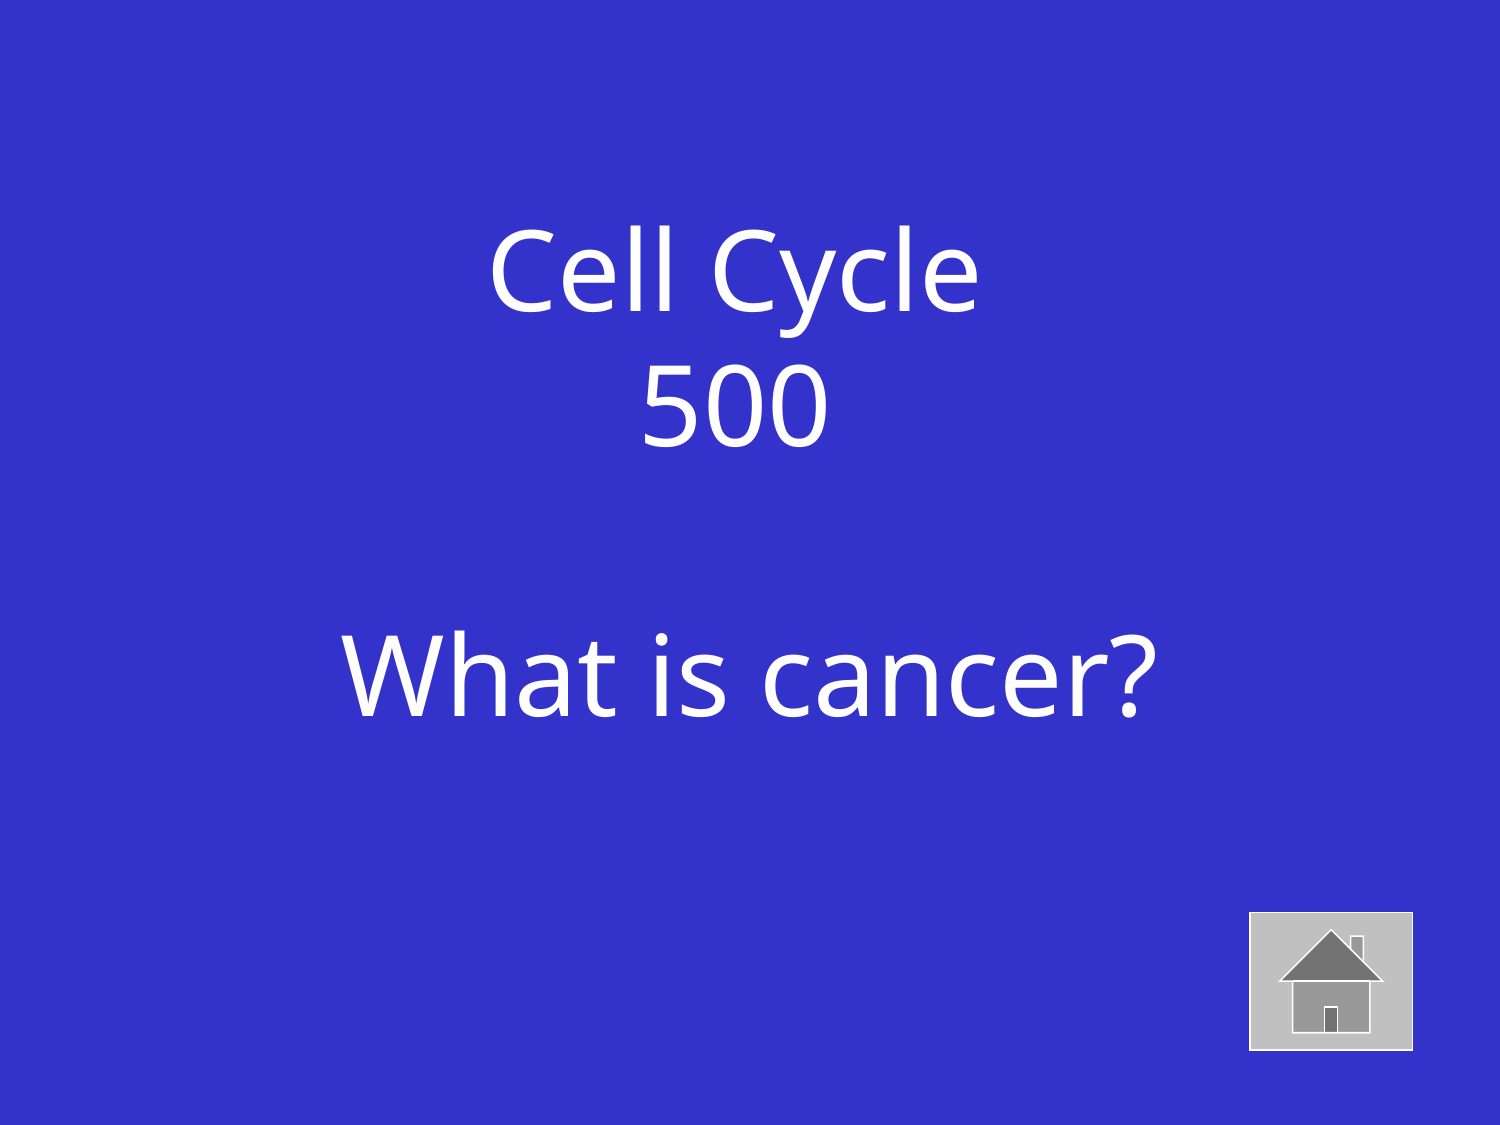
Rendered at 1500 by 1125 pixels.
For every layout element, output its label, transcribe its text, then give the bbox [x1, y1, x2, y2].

text_box [1249, 912, 1413, 1050]
title Cell Cycle 500 What is cancer? [112, 374, 1388, 563]
